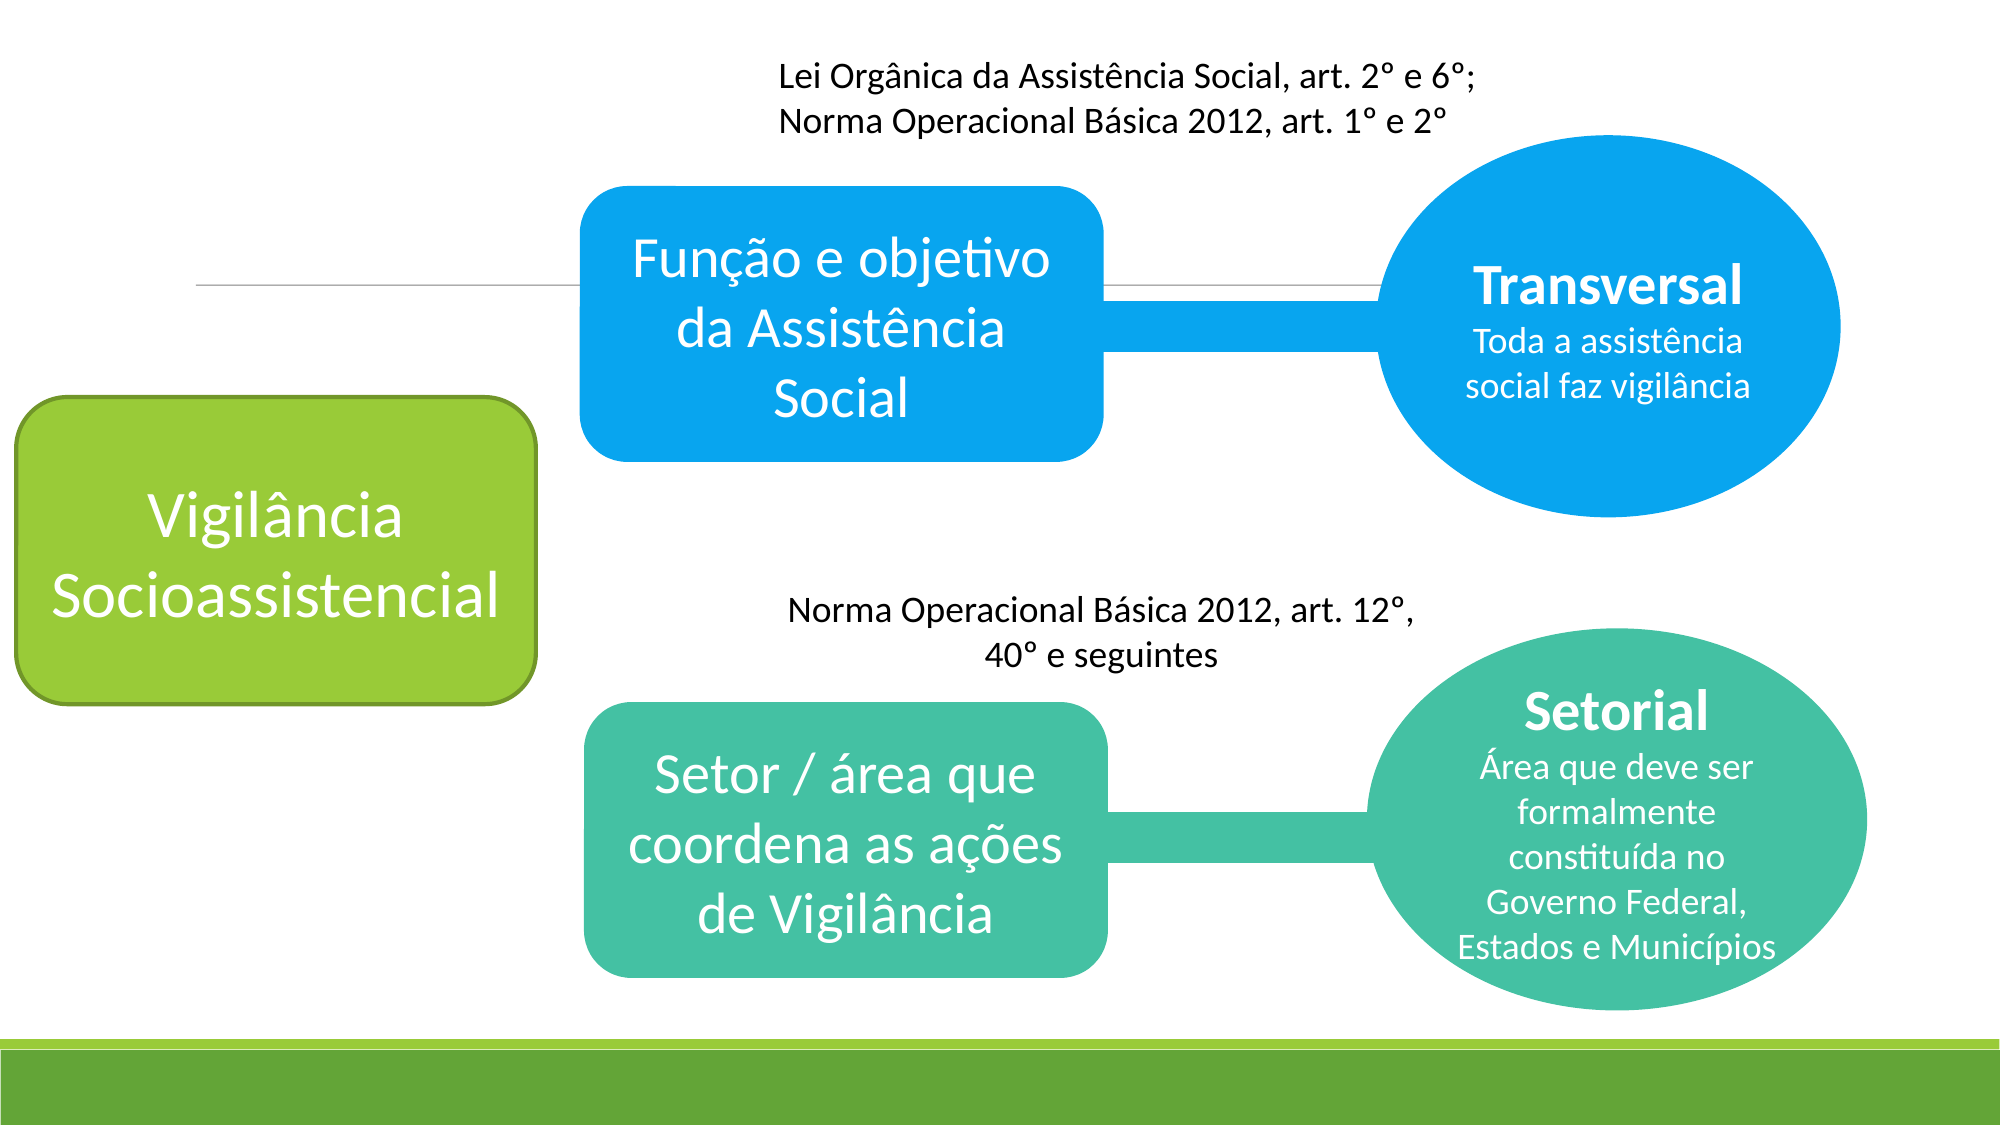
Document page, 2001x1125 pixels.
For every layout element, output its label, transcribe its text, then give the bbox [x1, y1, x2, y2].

text_box Setorial Área que deve ser formalmente constituída no Governo Federal, Estados e Municípios [1367, 628, 1868, 1011]
text_box [1100, 812, 1396, 863]
text_box Vigilância Socioassistencial [14, 394, 538, 707]
text_box Transversal Toda a assistência social faz vigilância [1377, 135, 1841, 518]
text_box Função e objetivo da Assistência Social [579, 185, 1104, 462]
text_box Norma Operacional Básica 2012, art. 12º, 40º e seguintes [760, 577, 1443, 683]
text_box Setor / área que coordena as ações de Vigilância [583, 702, 1108, 978]
text_box Lei Orgânica da Assistência Social, art. 2º e 6º; Norma Operacional Básica 2012, art. 1º e 2º [763, 43, 1496, 149]
text_box [1095, 301, 1392, 352]
